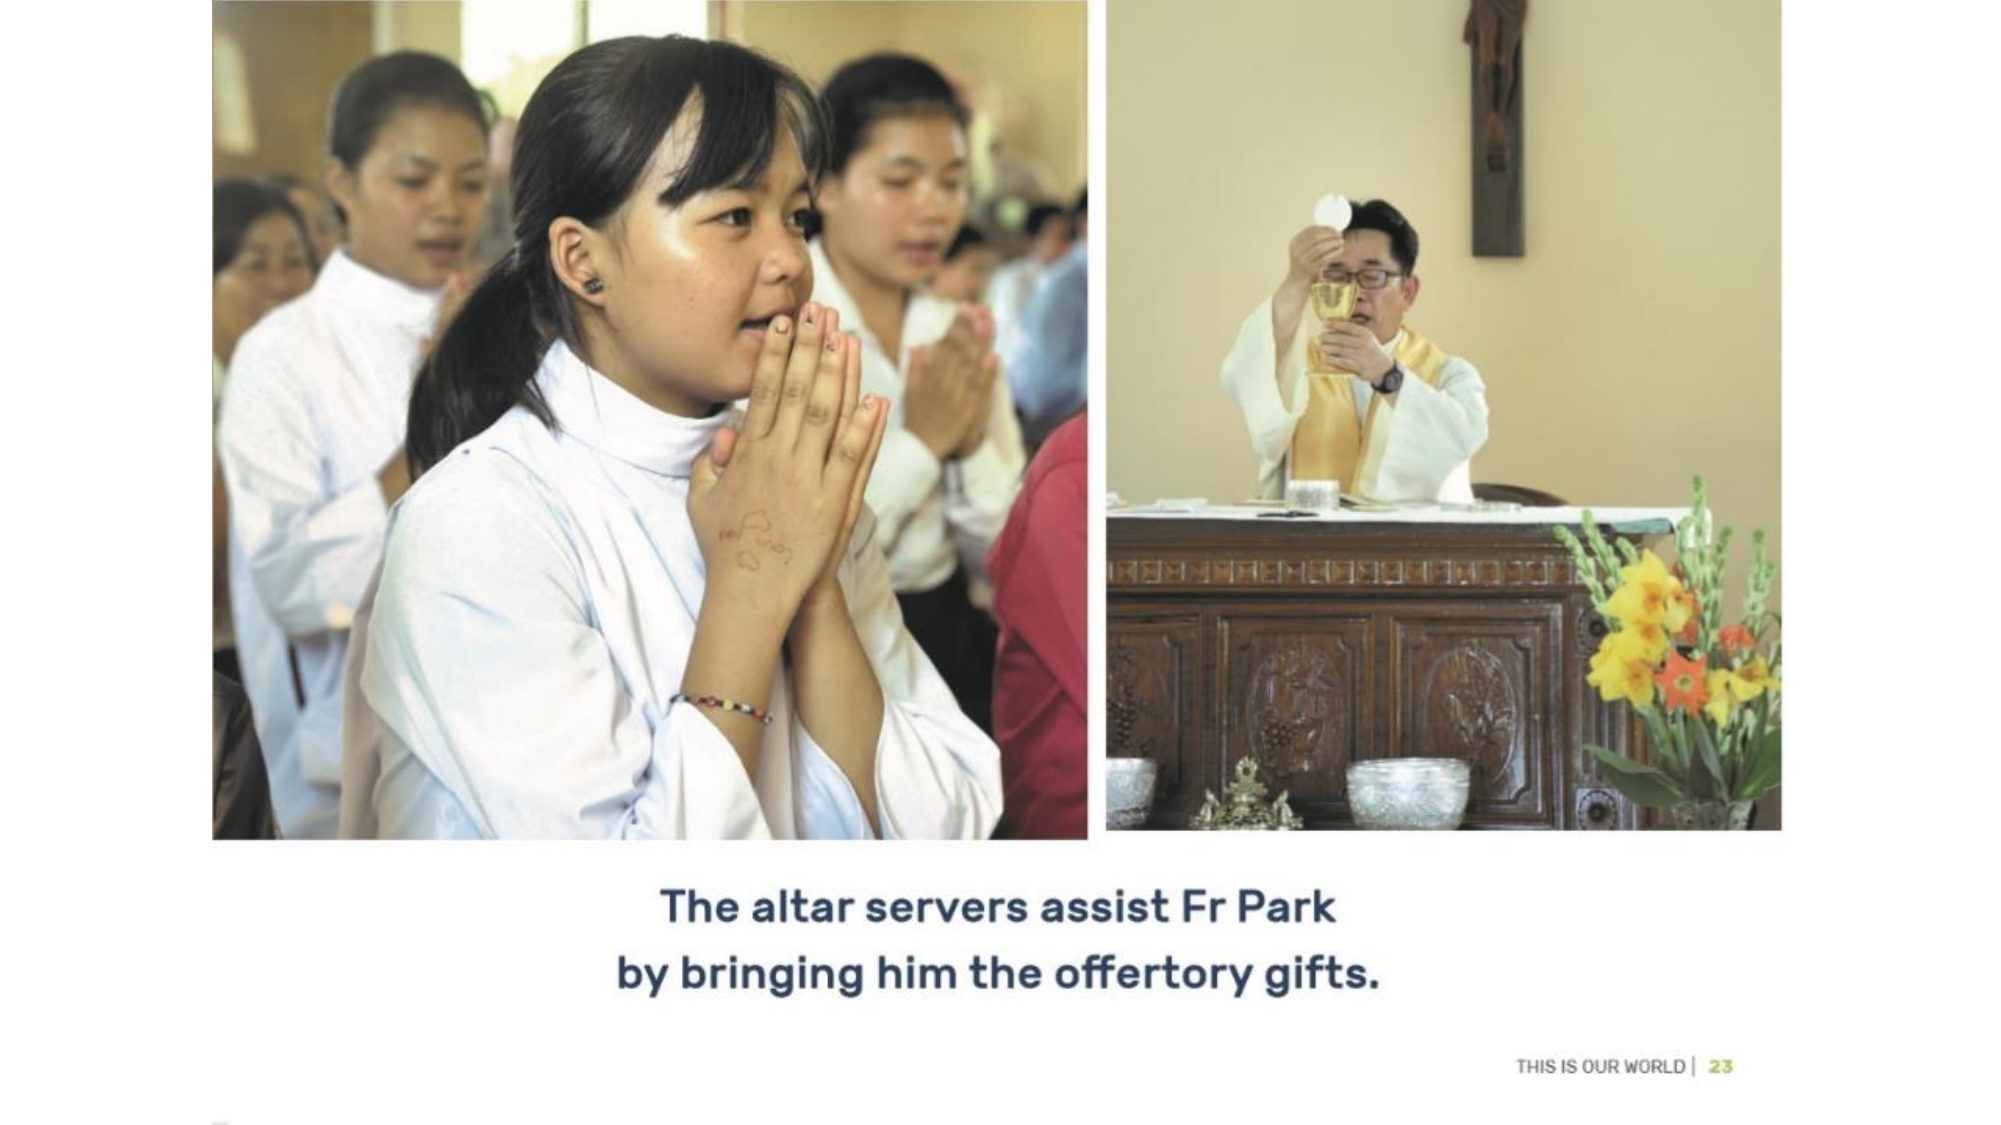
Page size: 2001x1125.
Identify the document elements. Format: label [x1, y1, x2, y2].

picture [212, 0, 1788, 1125]
